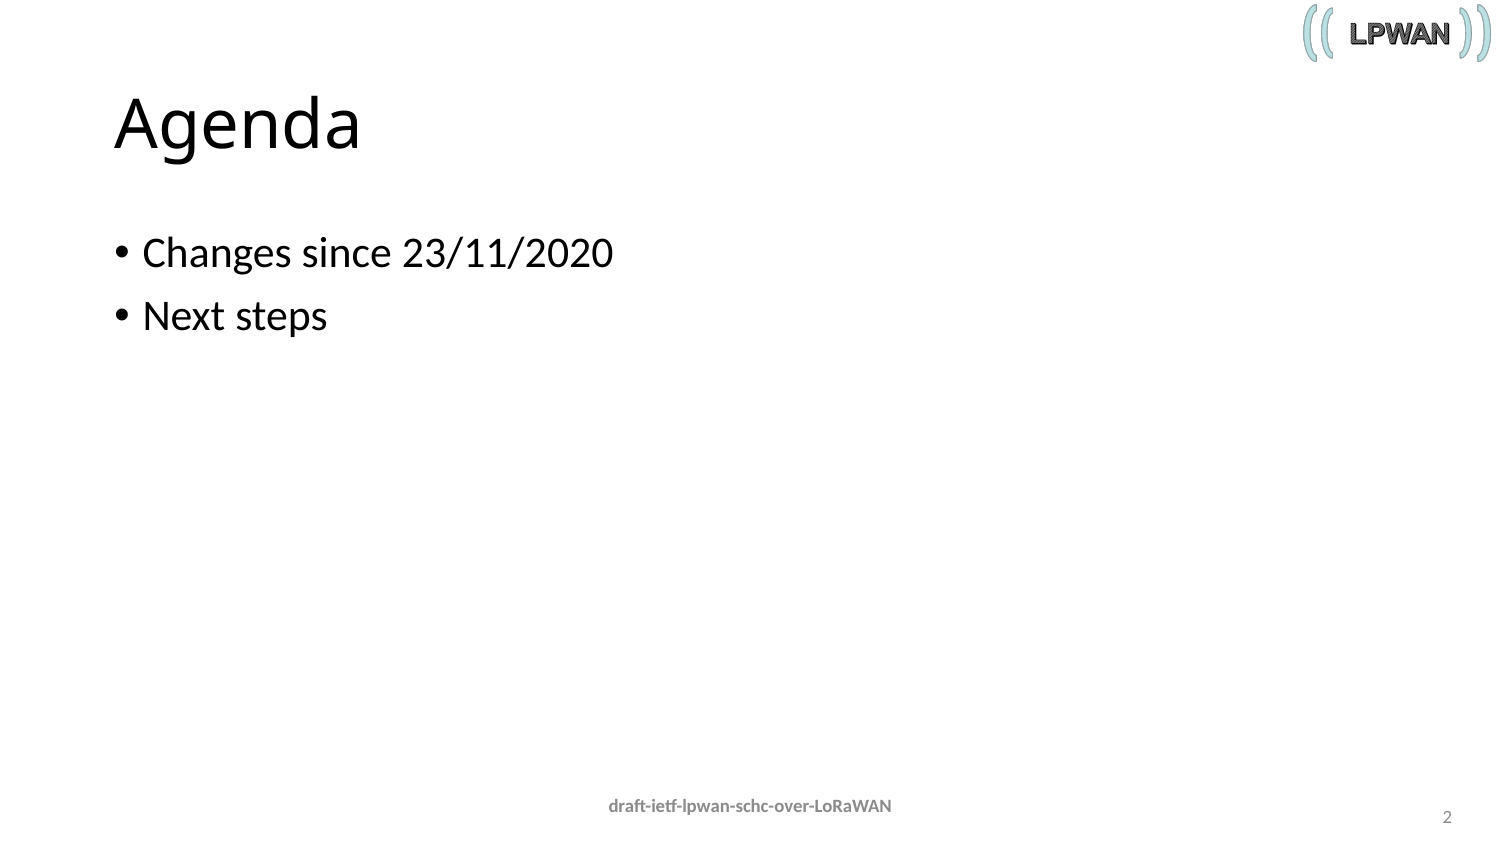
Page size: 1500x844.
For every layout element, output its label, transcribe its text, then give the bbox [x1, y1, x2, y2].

title Agenda [103, 44, 1397, 208]
text_box 2 [1125, 793, 1464, 839]
list Changes since 23/11/2020 Next steps [103, 224, 1397, 760]
picture [1303, 4, 1491, 62]
footer draft-ietf-lpwan-schc-over-LoRaWAN [496, 782, 1004, 827]
